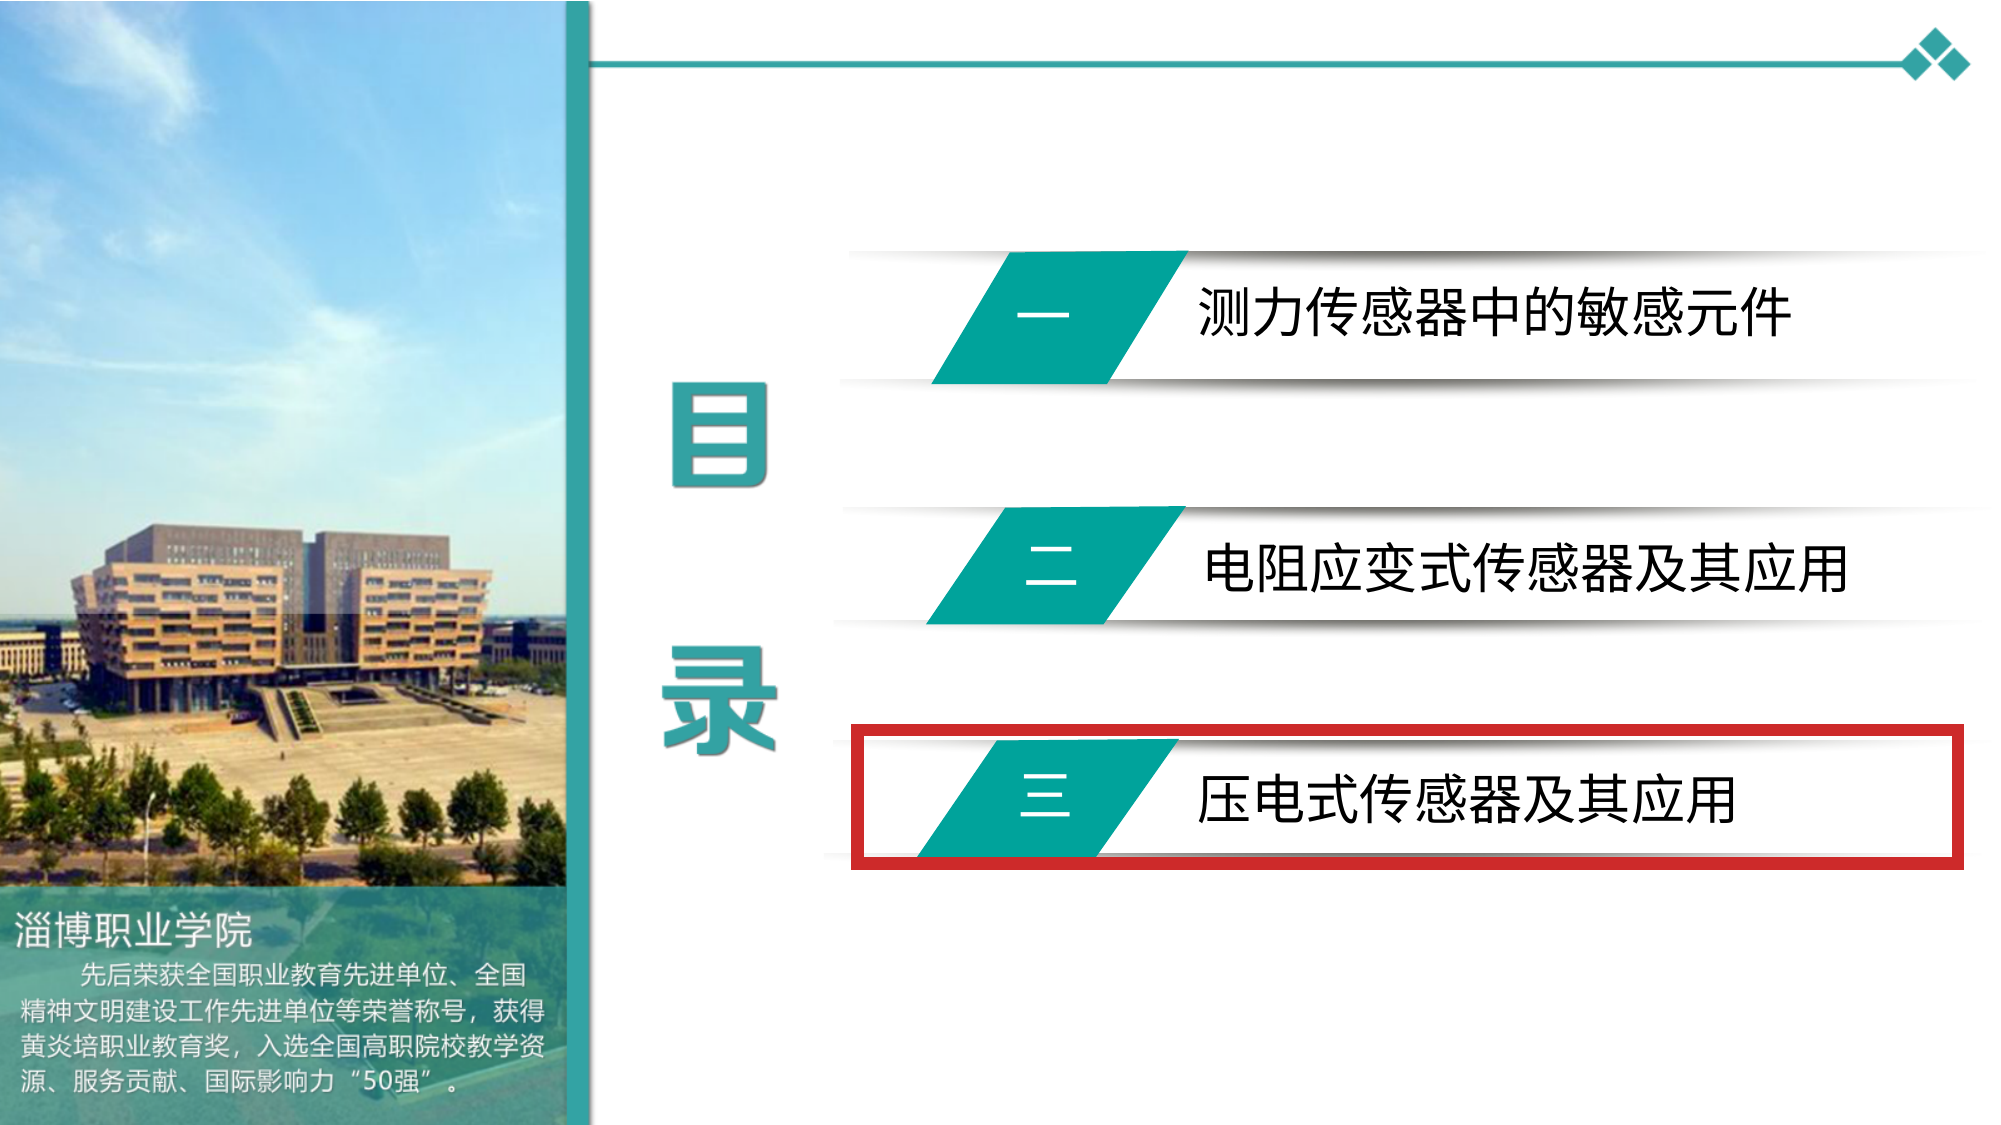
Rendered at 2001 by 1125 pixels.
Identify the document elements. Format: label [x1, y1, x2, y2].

text_box [833, 506, 1992, 639]
text_box [839, 250, 1986, 400]
picture [0, 1, 1999, 1125]
text_box [823, 738, 1992, 871]
